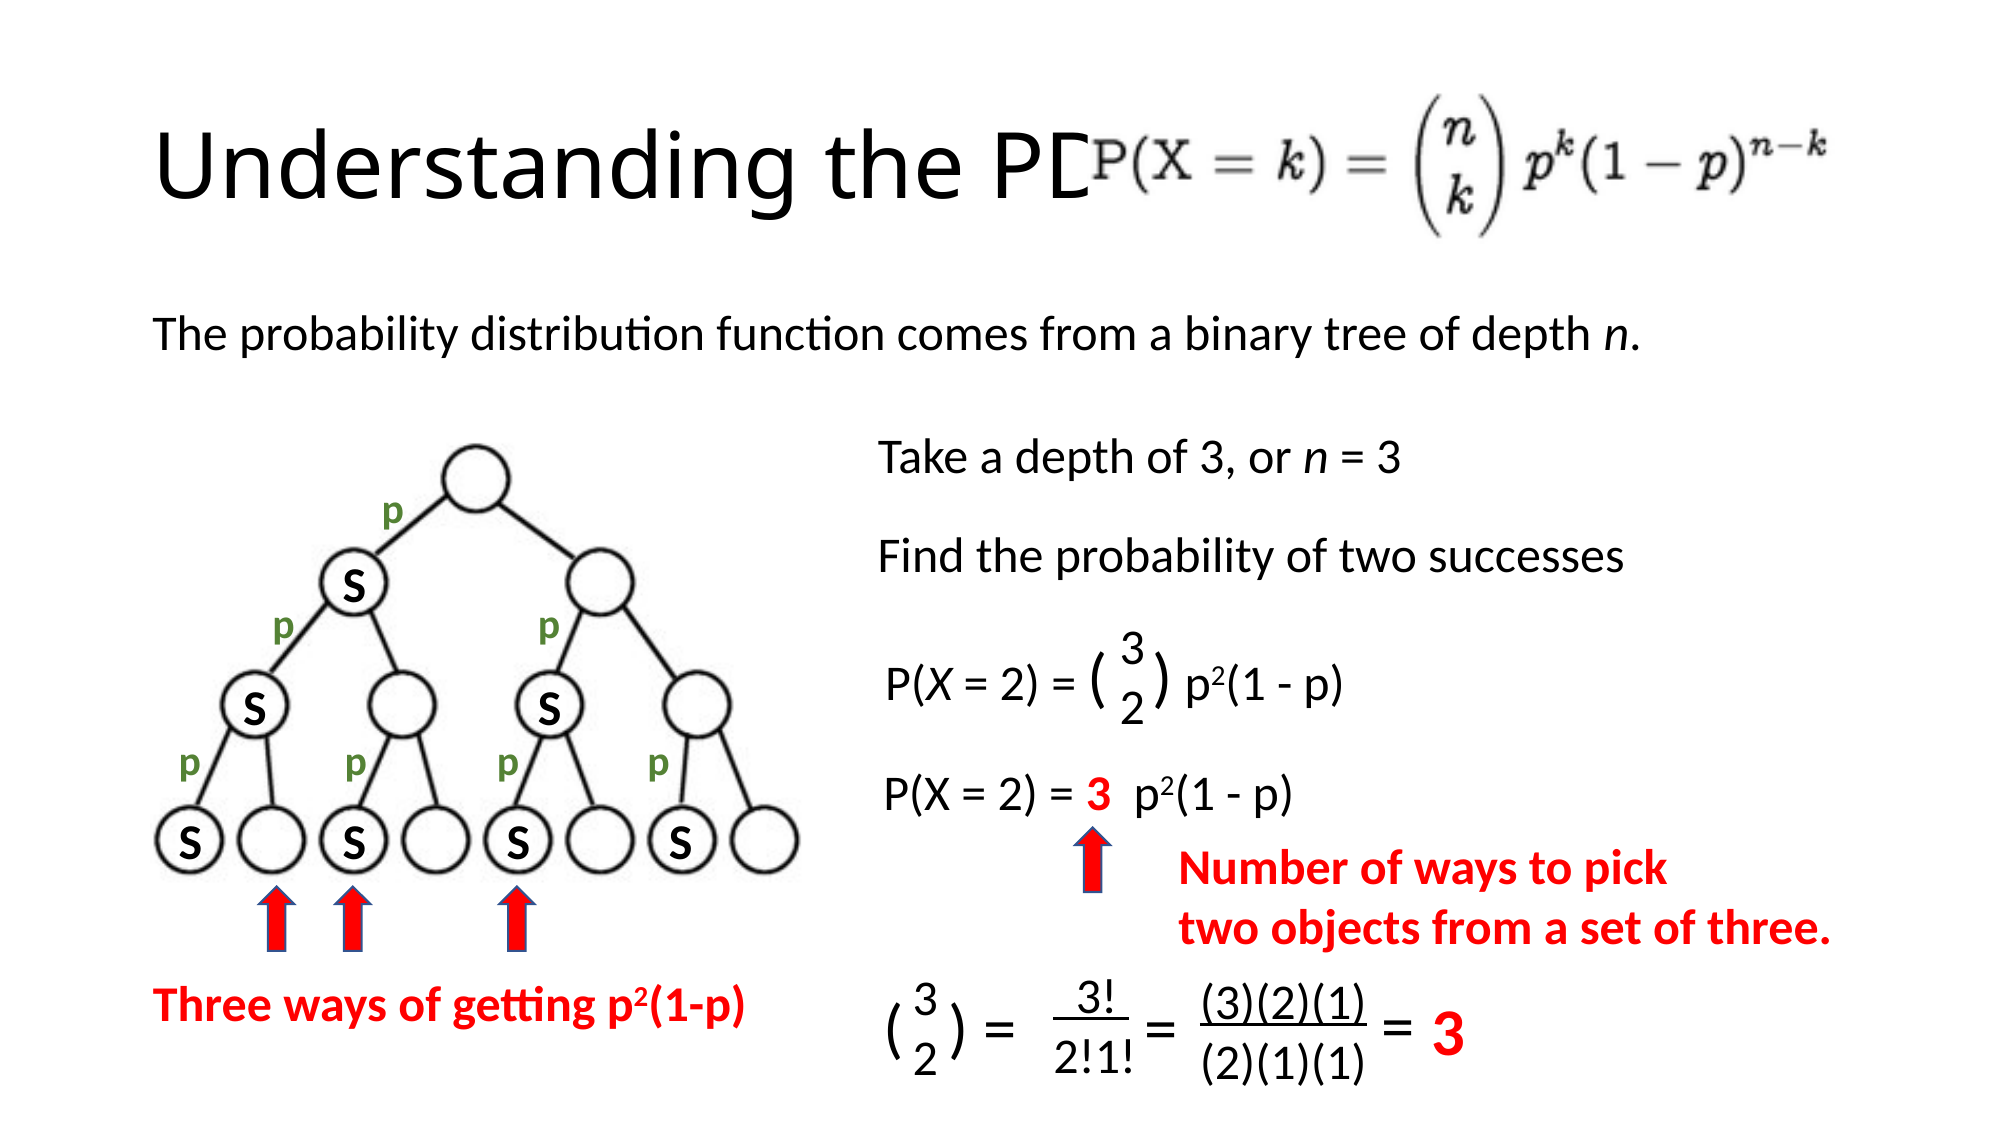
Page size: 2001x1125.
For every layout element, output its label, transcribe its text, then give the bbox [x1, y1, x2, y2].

list The probability distribution function comes from a binary tree of depth n. [137, 299, 1863, 1014]
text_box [868, 958, 1090, 1095]
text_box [870, 606, 1389, 743]
picture [1087, 90, 1847, 246]
title Understanding the PDF: [137, 59, 1863, 278]
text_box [149, 406, 815, 942]
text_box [1129, 962, 1389, 1099]
text_box P(X = 2) = 3 p2(1 - p) [868, 753, 1319, 829]
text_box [1365, 975, 1484, 1077]
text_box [1075, 827, 1872, 964]
text_box Take a depth of 3, or n = 3 [862, 415, 1553, 491]
text_box Find the probability of two successes [862, 514, 1705, 590]
text_box 3! 2!1! [1090, 964, 1129, 1092]
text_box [137, 886, 774, 1040]
